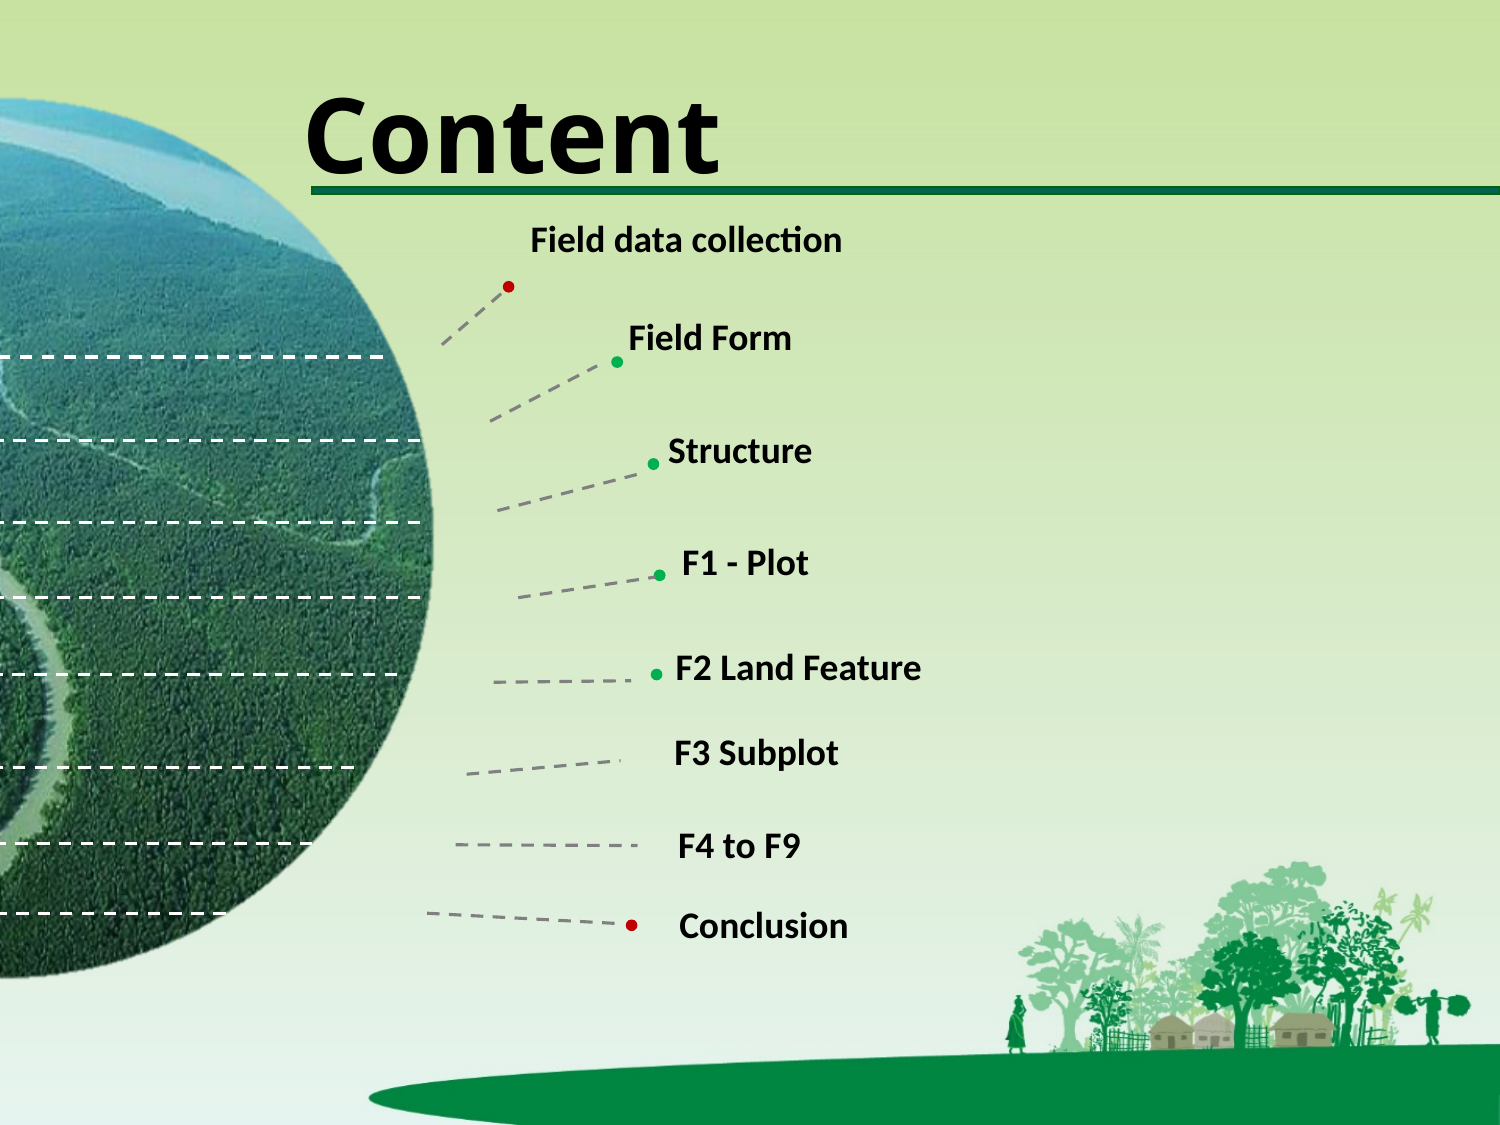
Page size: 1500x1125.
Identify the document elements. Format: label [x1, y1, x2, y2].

text_box [466, 760, 621, 775]
text_box [497, 472, 645, 511]
text_box [490, 365, 598, 422]
text_box [426, 913, 621, 924]
text_box [441, 292, 503, 345]
picture [0, 0, 1500, 1125]
text_box [518, 576, 656, 598]
